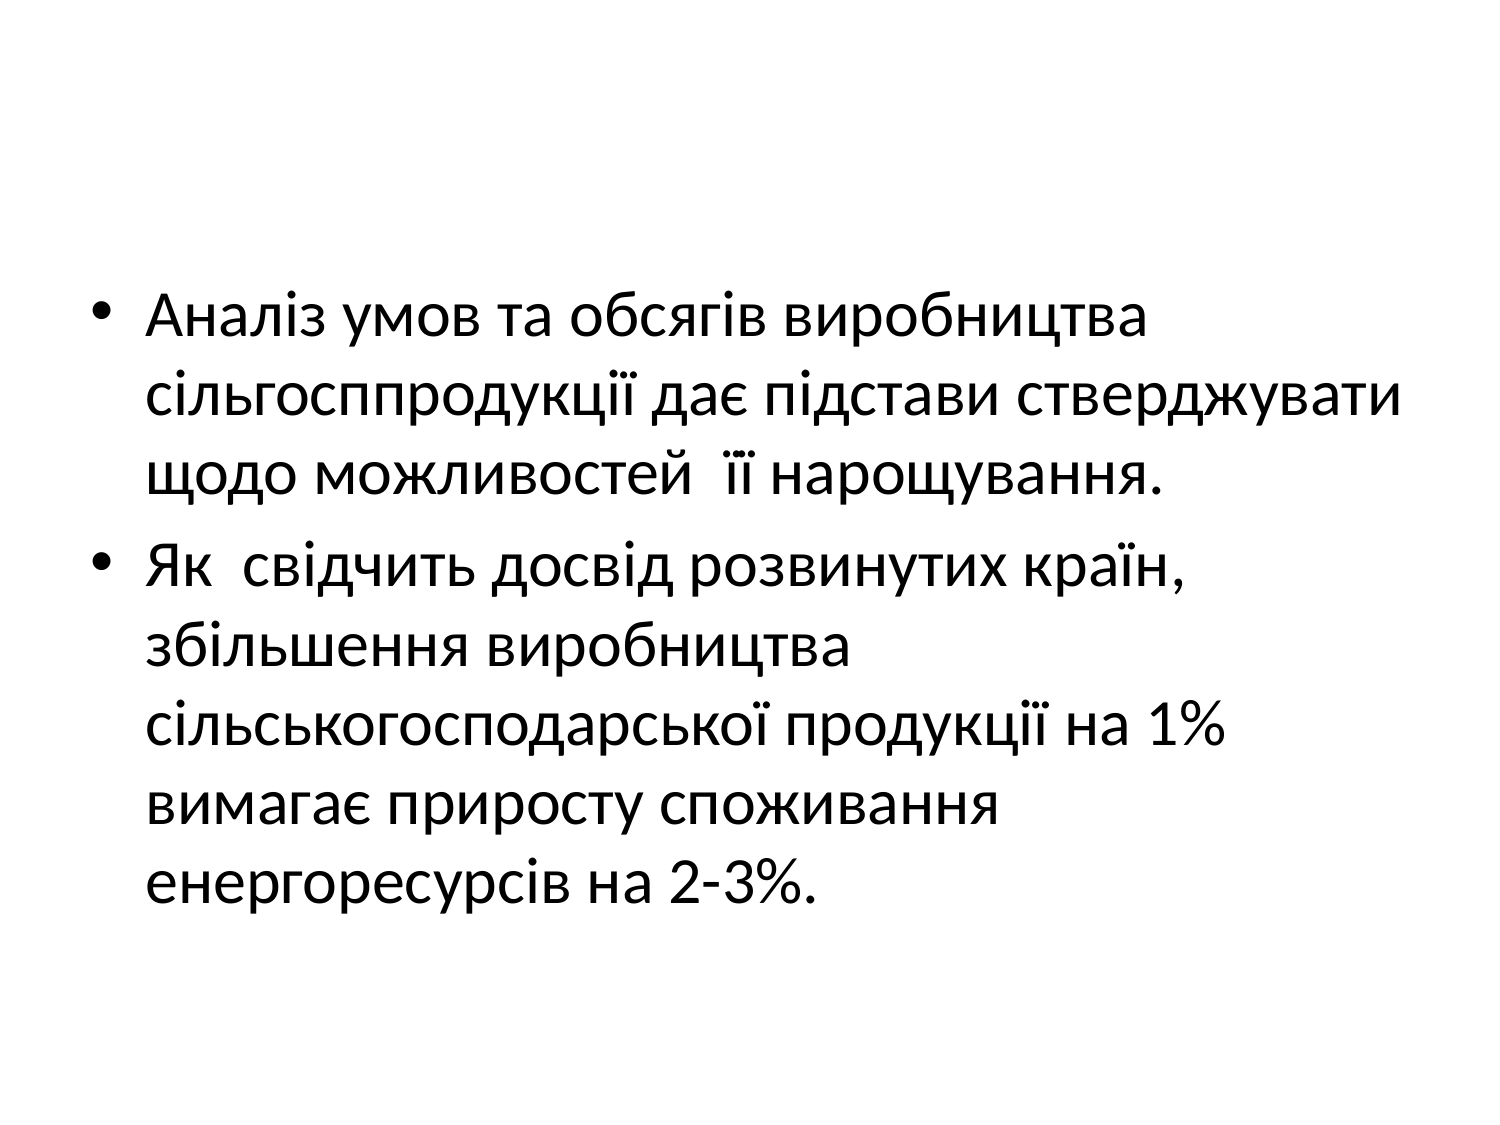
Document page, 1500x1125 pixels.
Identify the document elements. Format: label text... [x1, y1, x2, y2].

list Аналіз умов та обсягів виробництва сільгосппродукції дає підстави стверджувати щодо можливостей її нарощування. Як свідчить досвід розвинутих країн, збільшення виробництва сільськогосподарської продукції на 1% вимагає приросту споживання енергоресурсів на 2-3%. [75, 262, 1425, 1005]
